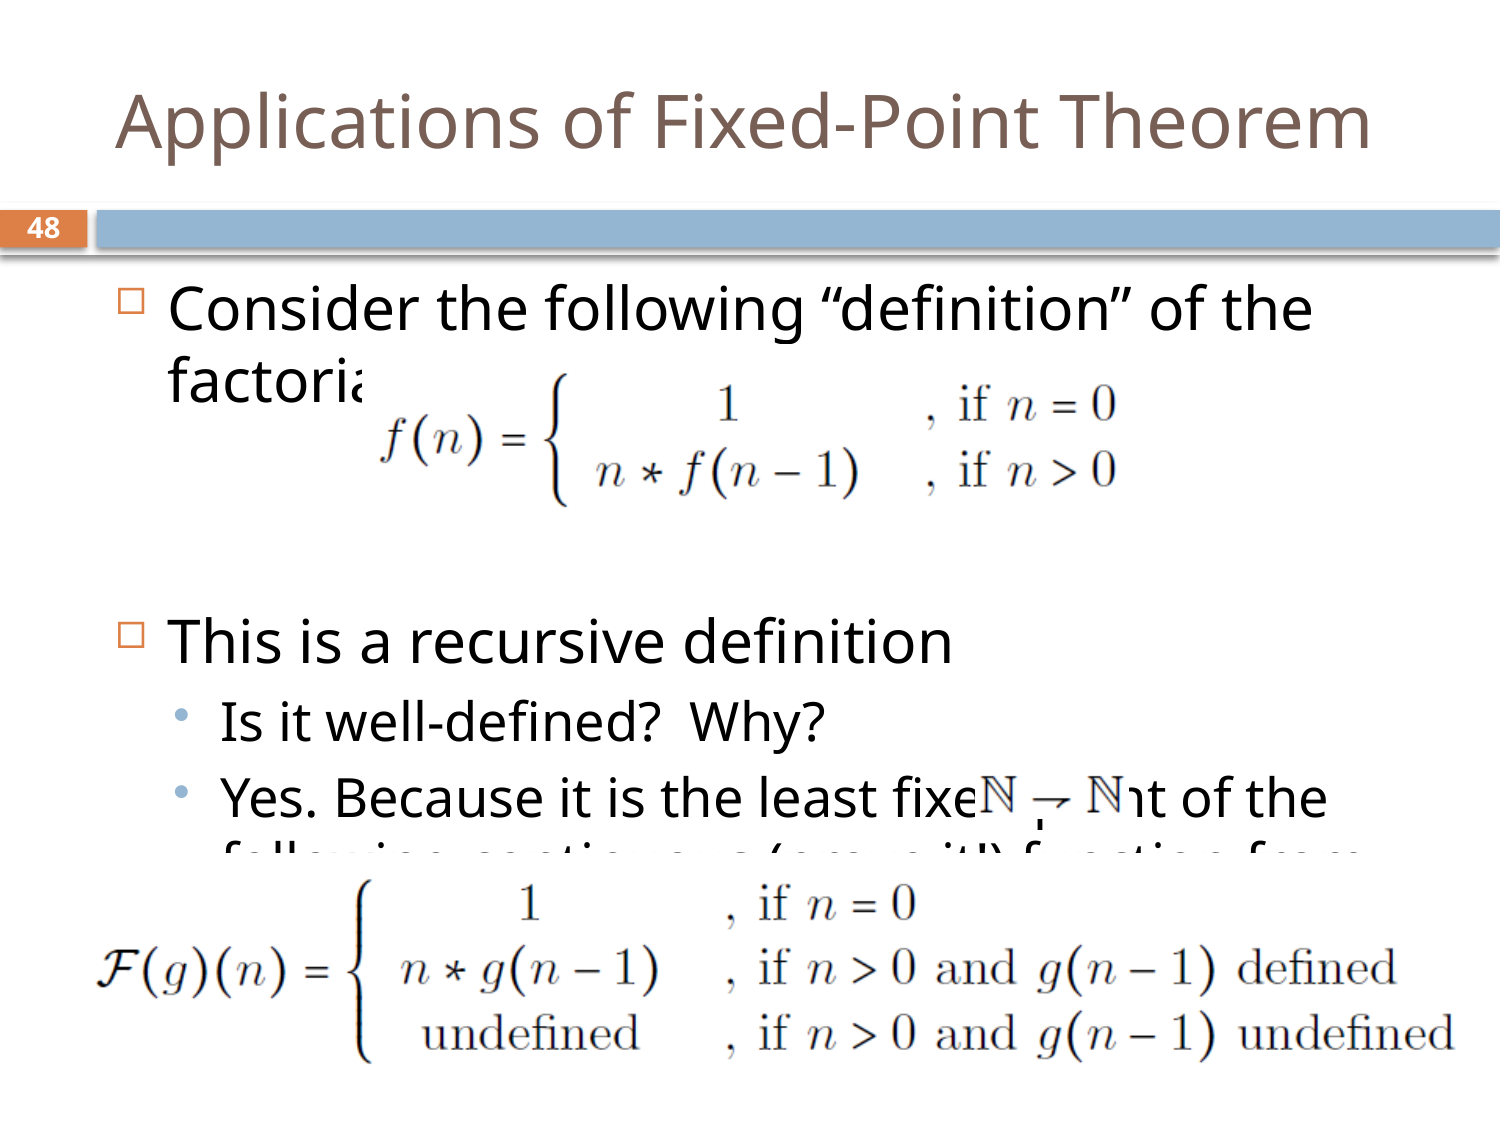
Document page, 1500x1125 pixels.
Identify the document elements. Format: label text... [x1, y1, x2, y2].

picture [975, 766, 1129, 819]
picture [362, 344, 1138, 527]
title Applications of Fixed-Point Theorem [100, 37, 1438, 200]
picture [87, 852, 1465, 1076]
list Consider the following “definition” of the factorial: This is a recursive definition Is it well-defined? Why? Yes. Because it is the least fixed-point of the following continuous (prove it!) function from to itself [100, 262, 1500, 1000]
slide_number 48 [0, 208, 88, 249]
